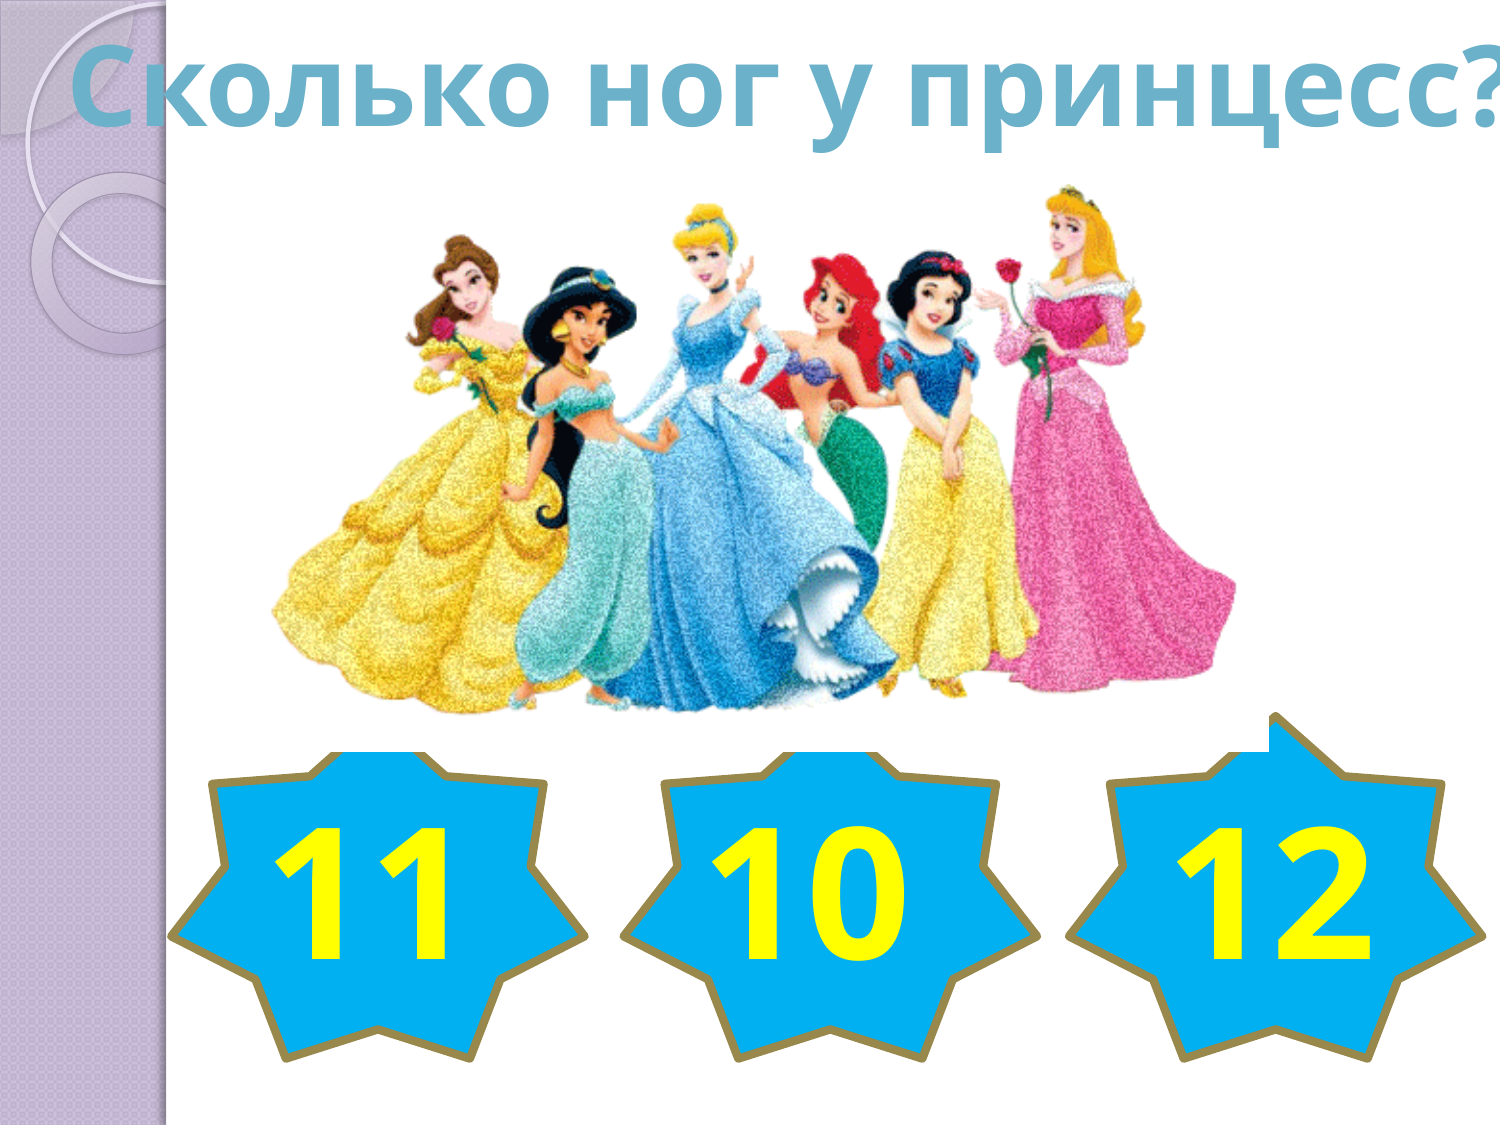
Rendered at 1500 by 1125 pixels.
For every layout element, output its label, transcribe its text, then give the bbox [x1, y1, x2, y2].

text_box [715, 776, 1040, 1061]
text_box [262, 777, 587, 1061]
text_box [1477, 925, 1485, 942]
text_box 12 [1066, 768, 1477, 1004]
text_box 11 [249, 768, 490, 1004]
text_box Сколько ног у принцесс? [51, 6, 1500, 157]
text_box [169, 778, 249, 979]
text_box [1160, 1004, 1391, 1061]
text_box [768, 762, 893, 768]
picture [247, 157, 1270, 752]
text_box [1213, 714, 1338, 768]
text_box [316, 762, 440, 768]
text_box 10 [686, 768, 927, 1004]
text_box [621, 780, 686, 971]
